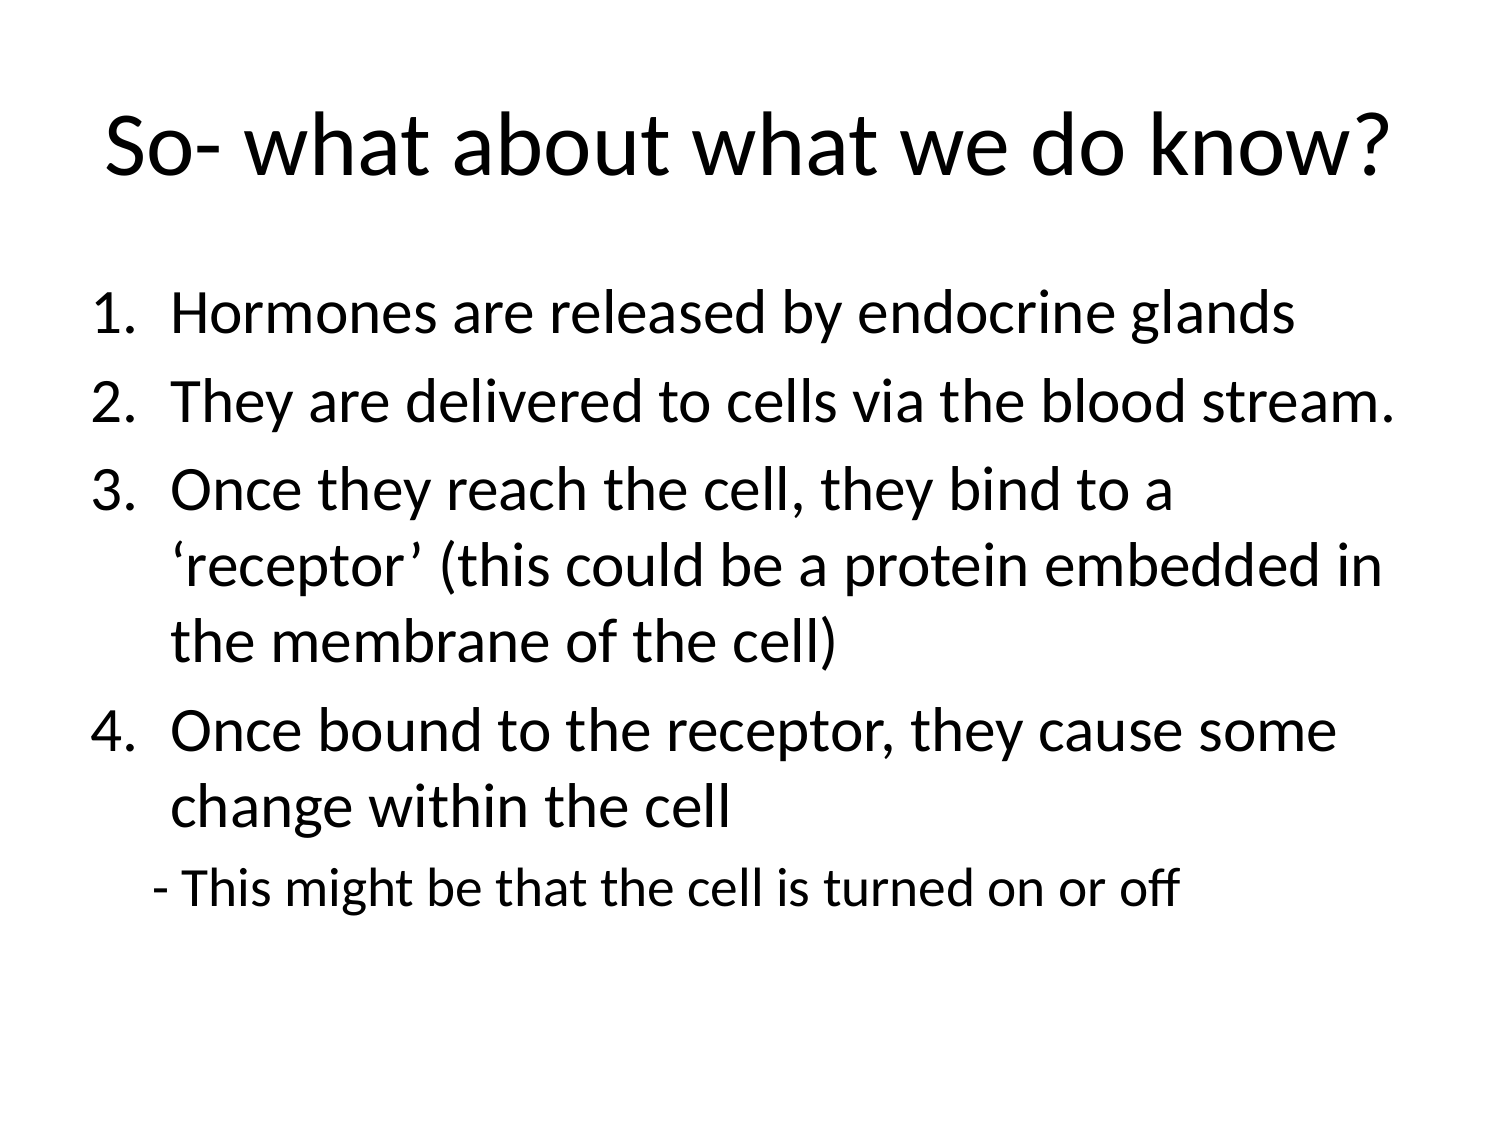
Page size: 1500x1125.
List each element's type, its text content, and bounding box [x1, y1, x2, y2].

title So- what about what we do know? [75, 45, 1425, 233]
list Hormones are released by endocrine glands They are delivered to cells via the blood stream. Once they reach the cell, they bind to a ‘receptor’ (this could be a protein embedded in the membrane of the cell) Once bound to the receptor, they cause some change within the cell - This might be that the cell is turned on or off [75, 262, 1425, 1005]
